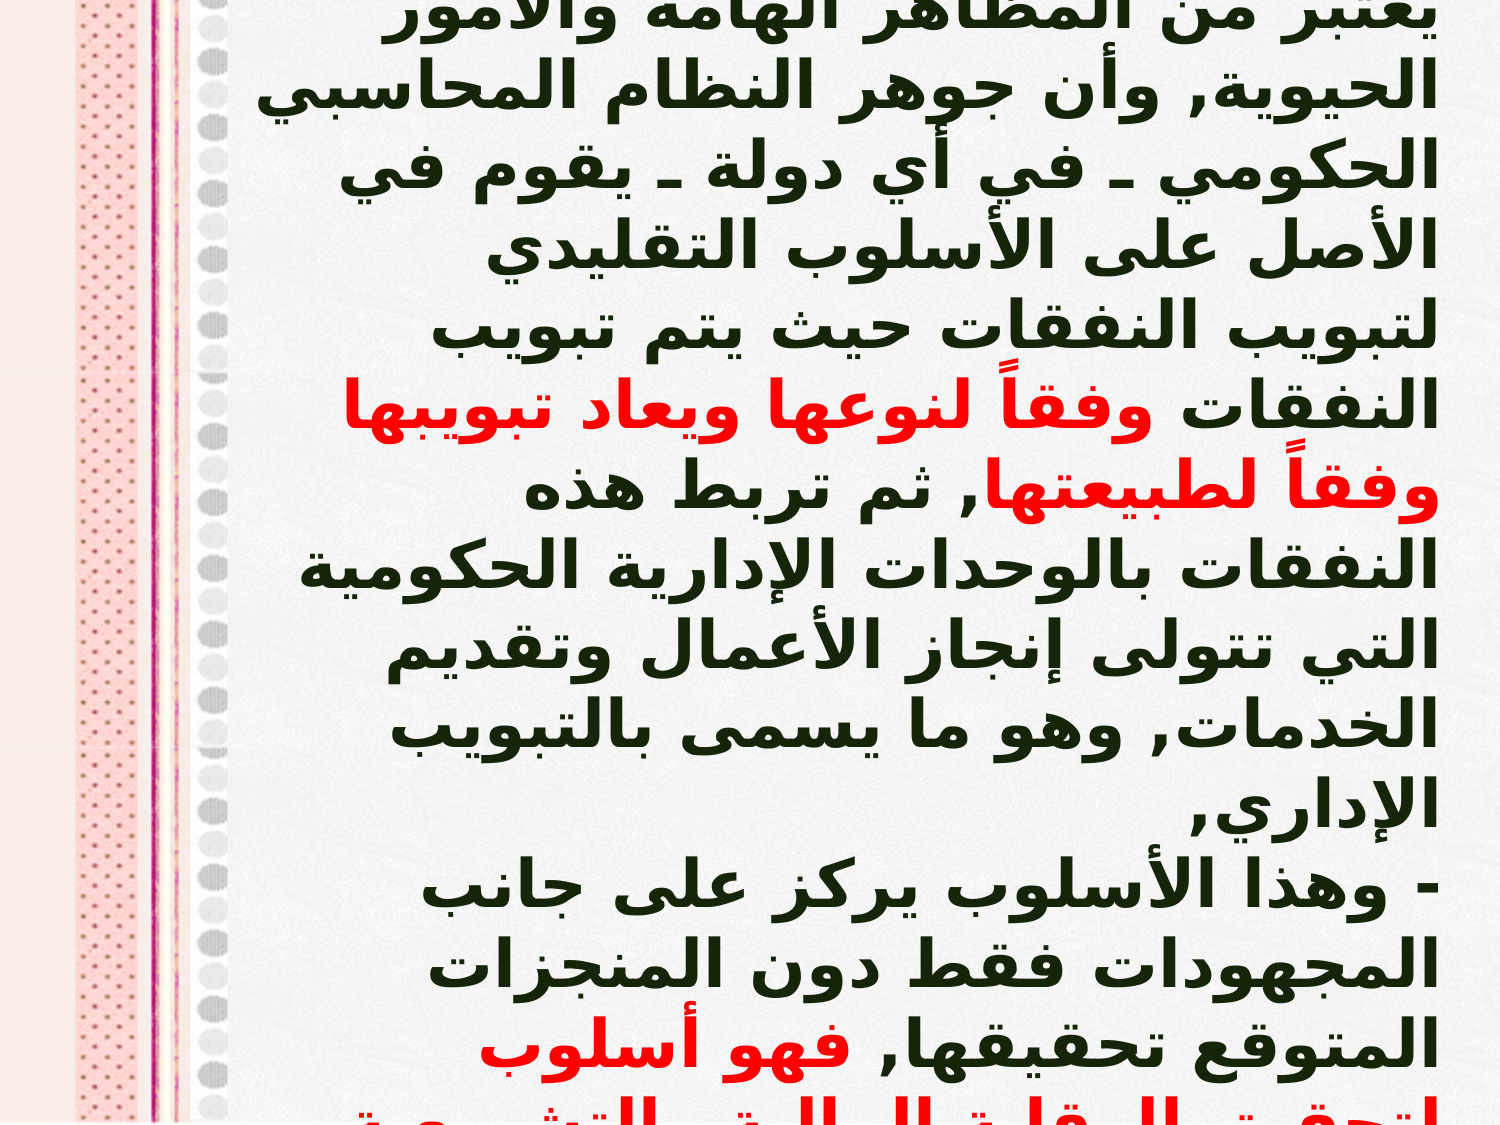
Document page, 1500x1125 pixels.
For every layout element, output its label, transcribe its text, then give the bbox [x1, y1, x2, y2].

text_box أولاً : طرق تبويب المصروفات : أن التبويب المتعدد لنفقات الحكومة يعتبر من المظاهر الهامة والأمور الحيوية, وأن جوهر النظام المحاسبي الحكومي ـ في أي دولة ـ يقوم في الأصل على الأسلوب التقليدي لتبويب النفقات حيث يتم تبويب النفقات وفقاً لنوعها ويعاد تبويبها وفقاً لطبيعتها, ثم تربط هذه النفقات بالوحدات الإدارية الحكومية التي تتولى إنجاز الأعمال وتقديم الخدمات, وهو ما يسمى بالتبويب الإداري, - وهذا الأسلوب يركز على جانب المجهودات فقط دون المنجزات المتوقع تحقيقها, فهو أسلوب لتحقيق الرقابة المالية والتشريعية على النفقات. [227, 31, 1468, 1011]
picture [0, 0, 1500, 1125]
